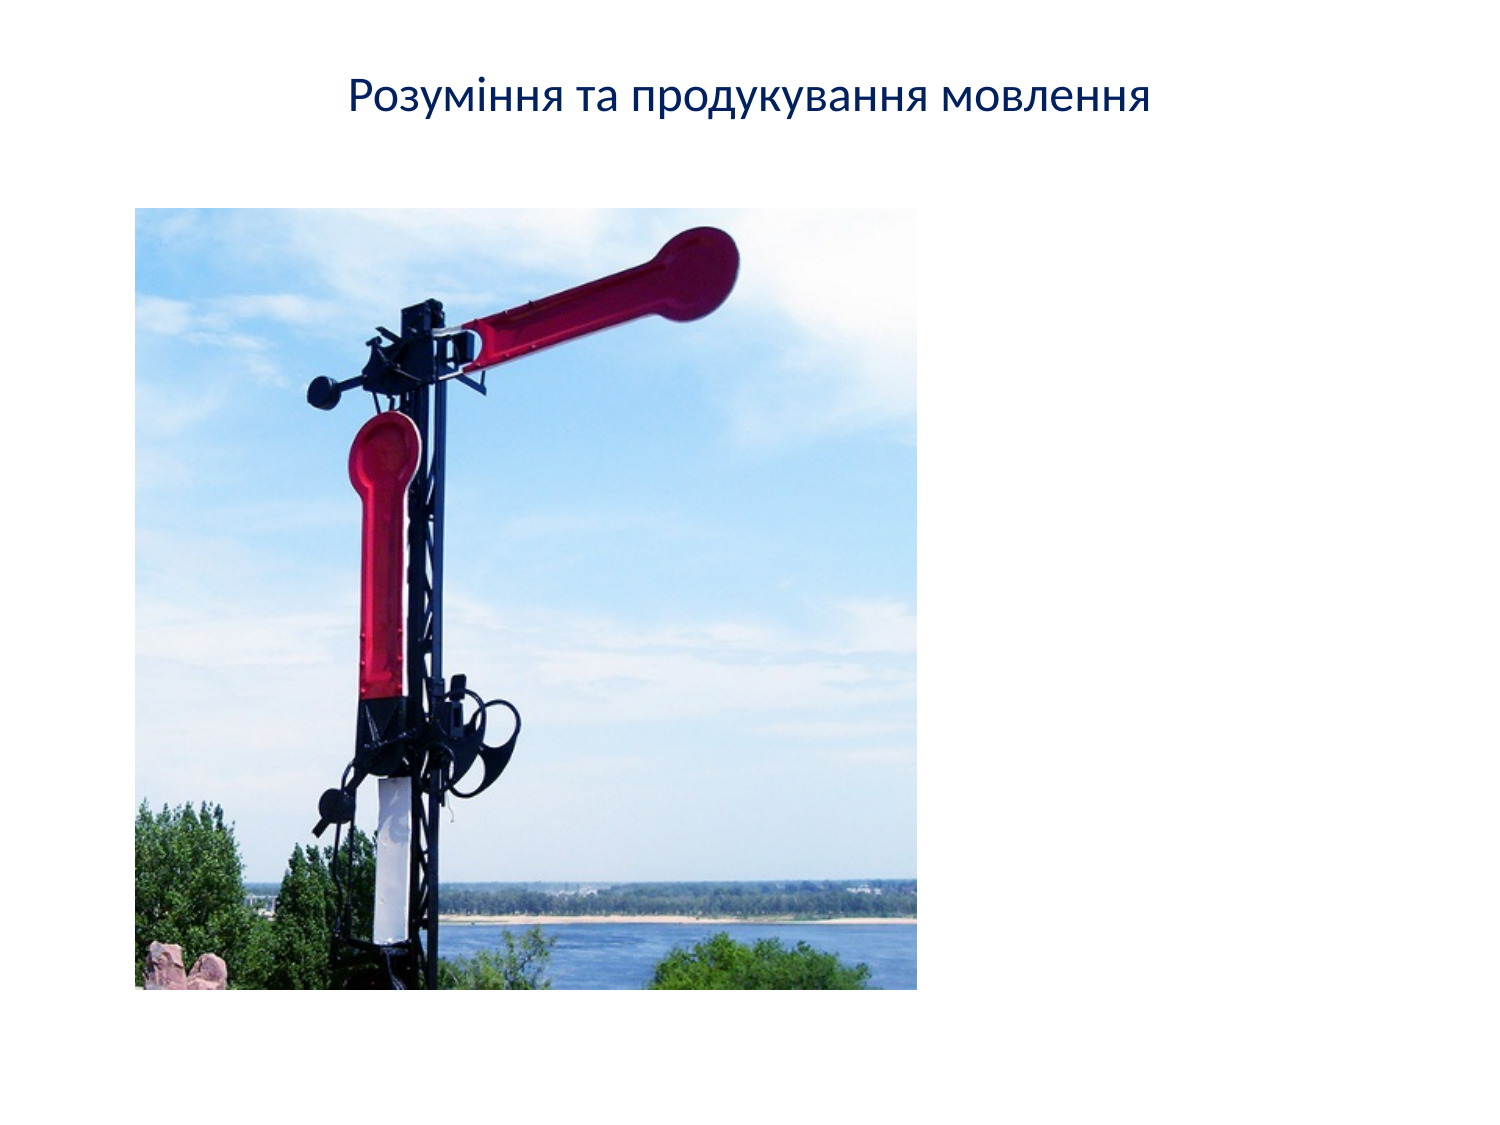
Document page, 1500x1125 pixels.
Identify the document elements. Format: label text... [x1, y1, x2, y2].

title Розуміння та продукування мовлення [75, 45, 1425, 138]
picture [135, 207, 918, 990]
